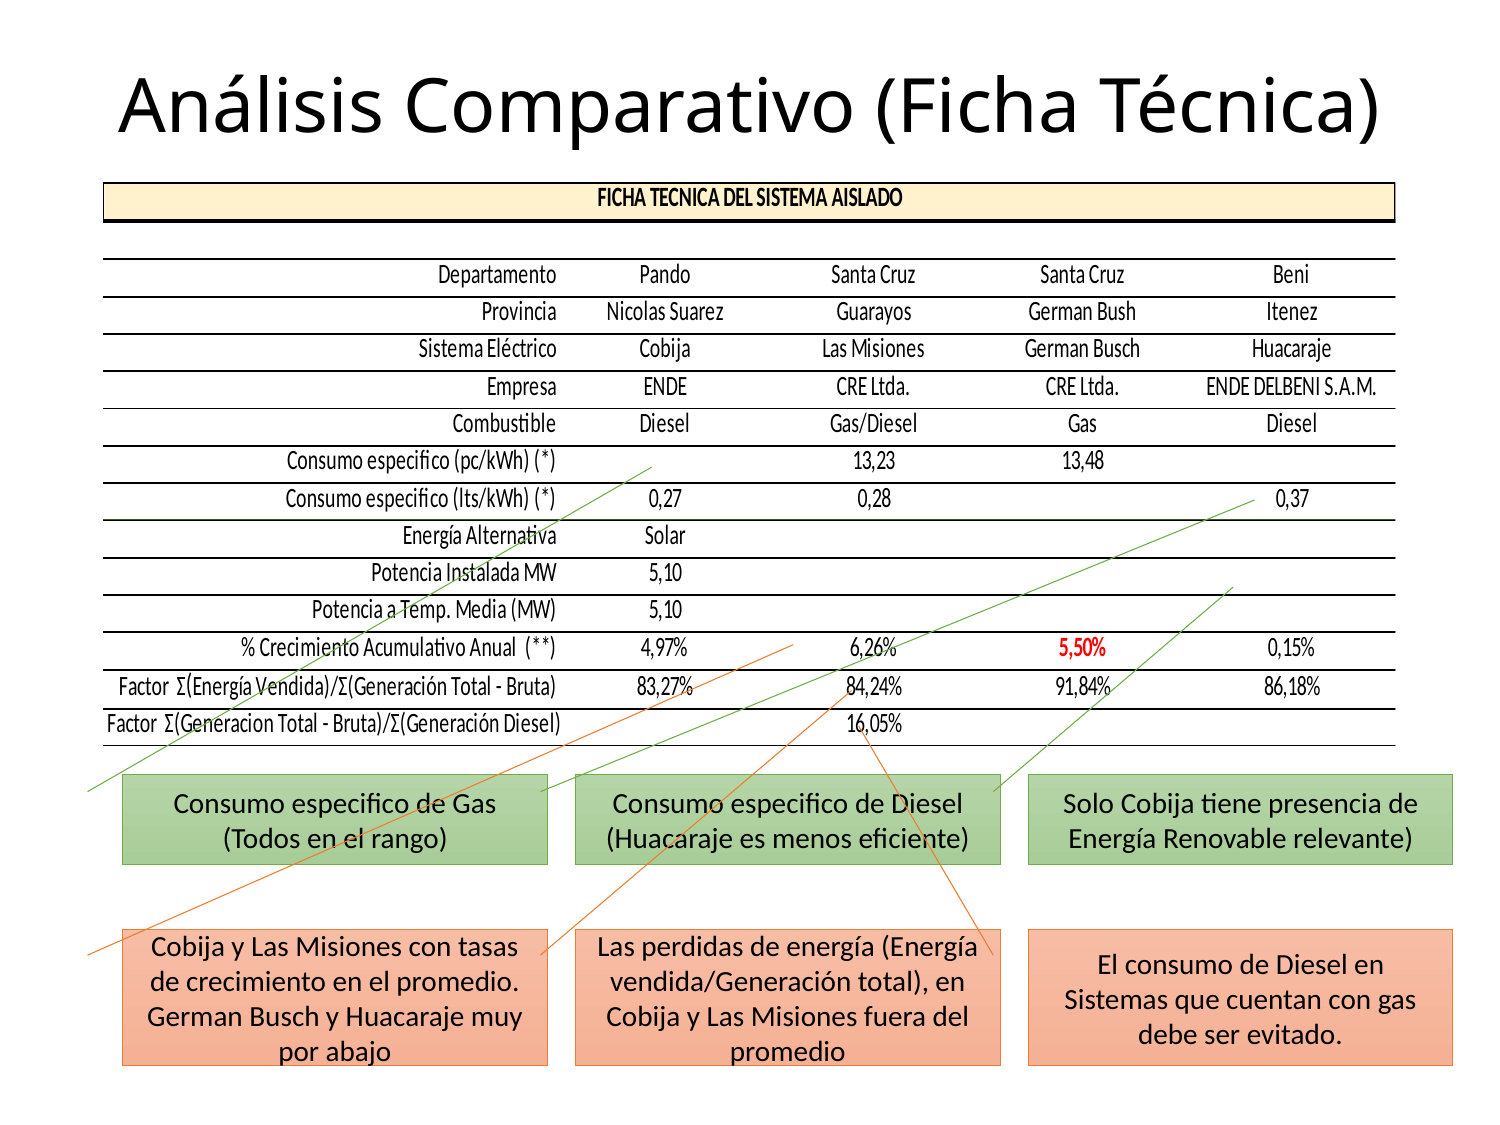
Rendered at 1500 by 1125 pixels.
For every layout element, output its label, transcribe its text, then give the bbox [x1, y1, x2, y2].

text_box Consumo especifico de Gas (Todos en el rango) [297, 774, 548, 865]
text_box Consumo especifico de Diesel (Huacaraje es menos eficiente) [540, 748, 751, 865]
text_box Las perdidas de energía (Energía vendida/Generación total), en Cobija y Las Misiones fuera del promedio [575, 929, 1001, 1066]
text_box Consumo especifico de Diesel (Huacaraje es menos eficiente) [649, 774, 939, 865]
title Análisis Comparativo (Ficha Técnica) [103, 59, 1397, 158]
text_box Consumo especifico de Gas (Todos en el rango) [122, 774, 495, 865]
picture [103, 181, 1397, 748]
text_box El consumo de Diesel en Sistemas que cuentan con gas debe ser evitado. [1028, 929, 1453, 1066]
text_box Cobija y Las Misiones con tasas de crecimiento en el promedio. German Busch y Huacaraje muy por abajo [87, 748, 560, 1066]
text_box Solo Cobija tiene presencia de Energía Renovable relevante) [1028, 774, 1453, 865]
text_box Consumo especifico de Diesel (Huacaraje es menos eficiente) [889, 774, 1001, 865]
